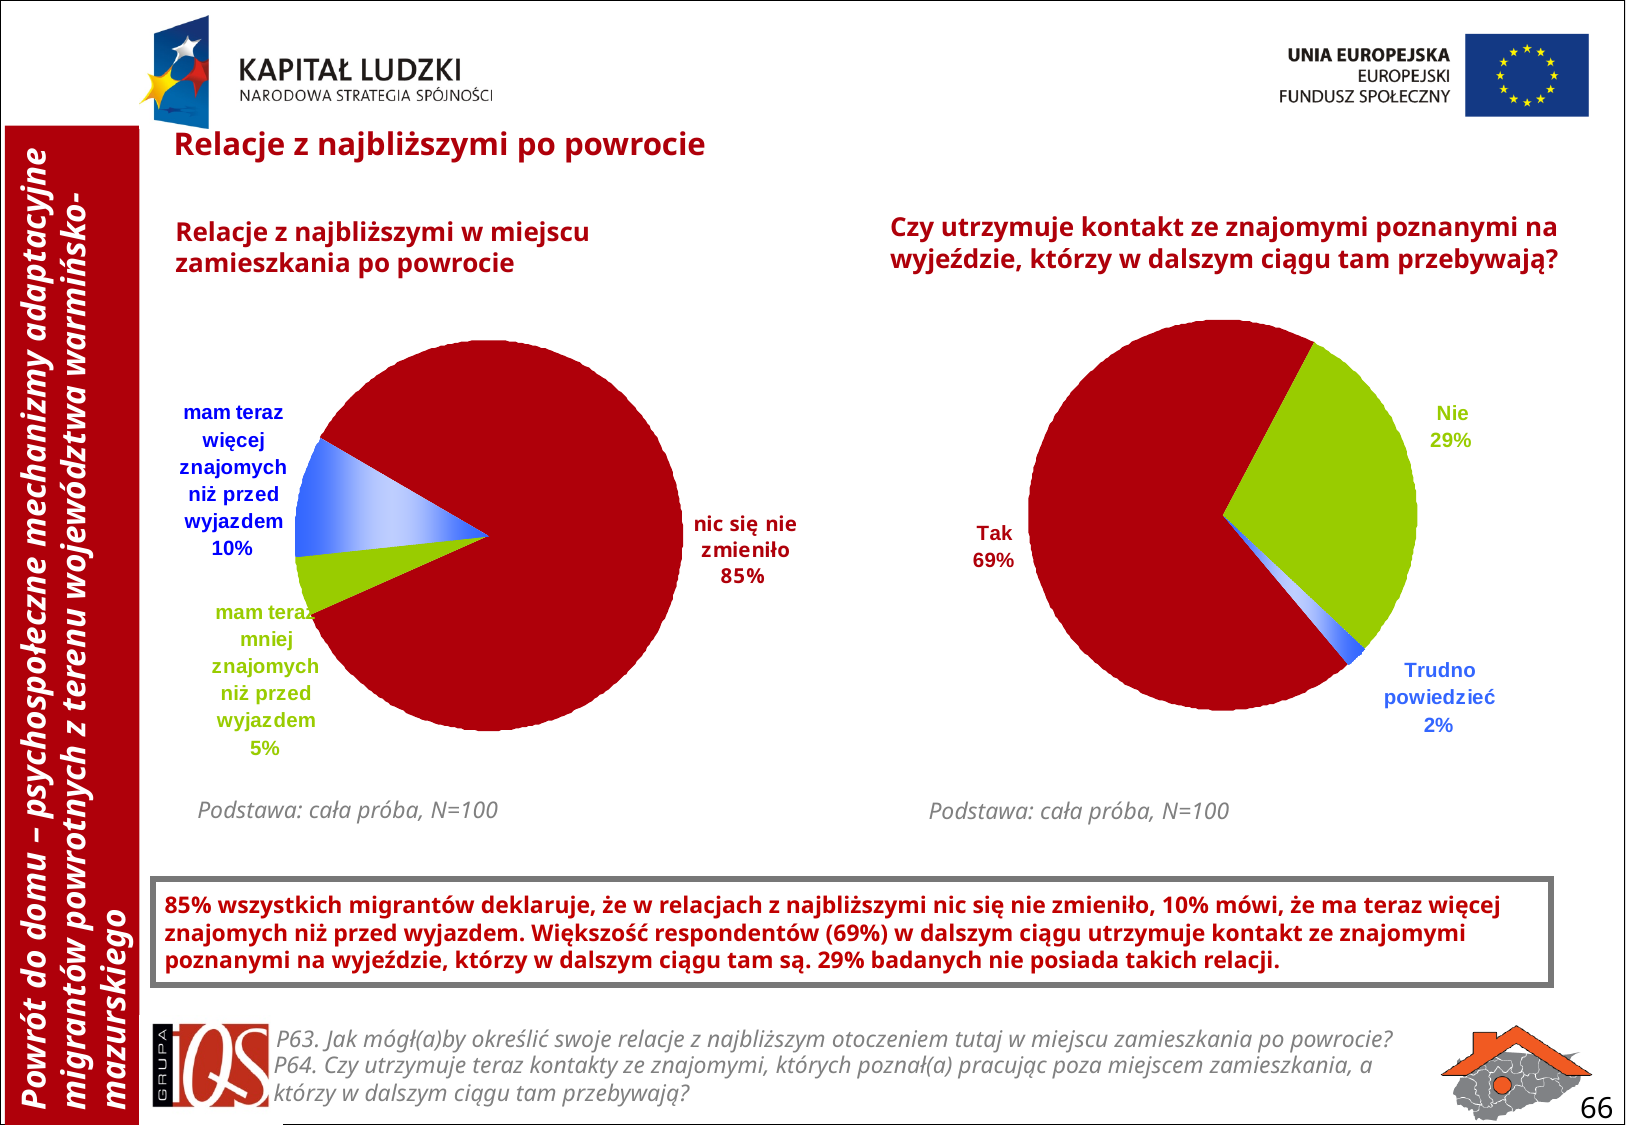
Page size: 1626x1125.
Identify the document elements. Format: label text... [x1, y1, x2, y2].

picture [139, 1015, 283, 1125]
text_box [844, 298, 1610, 797]
text_box Relacje z najbliższymi po powrocie [167, 123, 1625, 162]
text_box Czy utrzymuje kontakt ze znajomymi poznanymi na wyjeździe, którzy w dalszym ciągu tam przebywają? [884, 210, 1575, 274]
picture [1250, 7, 1617, 123]
text_box 85% wszystkich migrantów deklaruje, że w relacjach z najbliższymi nic się nie zmieniło, 10% mówi, że ma teraz więcej znajomych niż przed wyjazdem. Większość respondentów (69%) w dalszym ciągu utrzymuje kontakt ze znajomymi poznanymi na wyjeździe, którzy w dalszym ciągu tam są. 29% badanych nie posiada takich relacji. [152, 878, 1552, 985]
text_box P64. Czy utrzymuje teraz kontakty ze znajomymi, których poznał(a) pracując poza miejscem zamieszkania, a którzy w dalszym ciągu tam przebywają? [267, 1051, 1440, 1106]
text_box P63. Jak mógł(a)by określić swoje relacje z najbliższym otoczeniem tutaj w miejscu zamieszkania po powrocie? [270, 1024, 1478, 1053]
text_box Podstawa: cała próba, N=100 [922, 804, 1497, 825]
picture [139, 15, 492, 129]
text_box Relacje z najbliższymi w miejscu zamieszkania po powrocie [169, 215, 732, 279]
slide_number 66 [1249, 1082, 1625, 1125]
picture [1438, 1023, 1594, 1082]
text_box Podstawa: cała próba, N=100 [191, 802, 766, 824]
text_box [130, 297, 845, 795]
